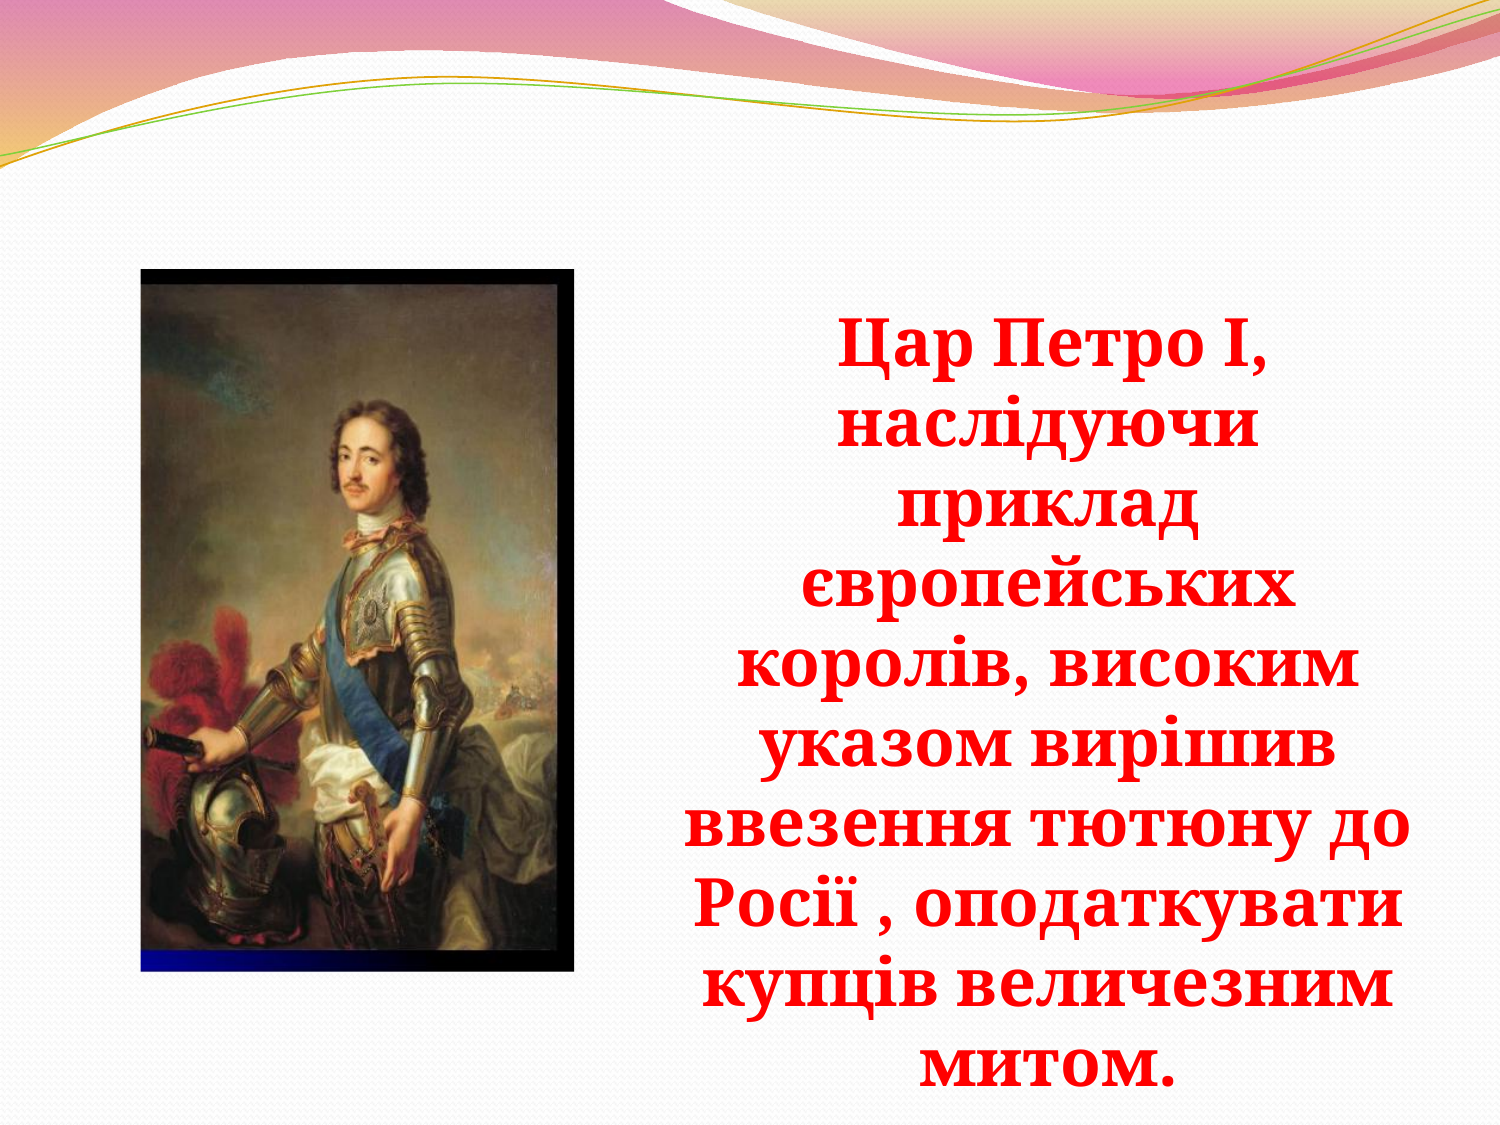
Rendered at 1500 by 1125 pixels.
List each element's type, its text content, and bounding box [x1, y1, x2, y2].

picture [140, 269, 575, 973]
text_box Цар Петро І, наслідуючи приклад європейських королів, високим указом вирішив ввезення тютюну до Росії , оподаткувати купців величезним митом. [667, 292, 1430, 1125]
